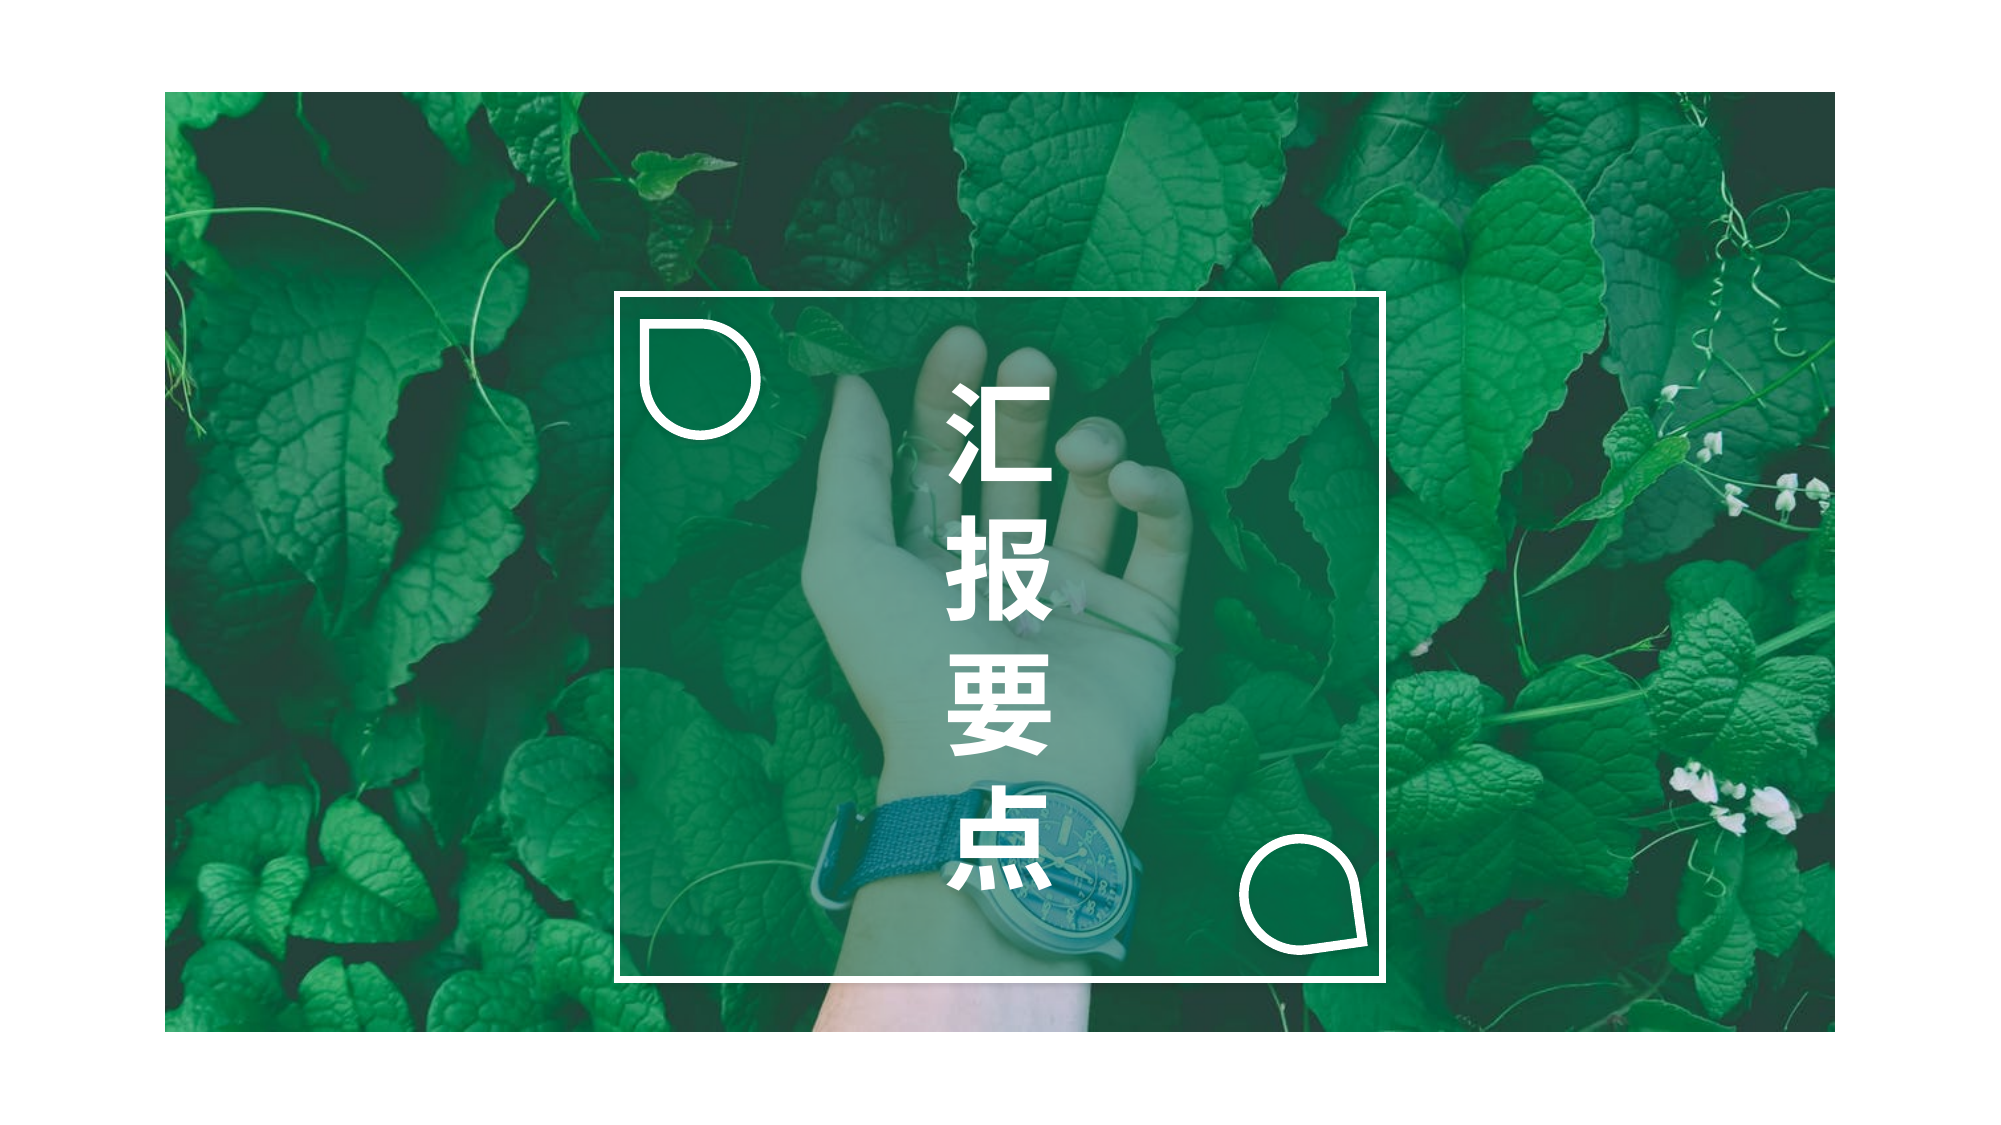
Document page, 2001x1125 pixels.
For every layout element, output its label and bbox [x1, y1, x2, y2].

picture [165, 92, 1835, 1033]
